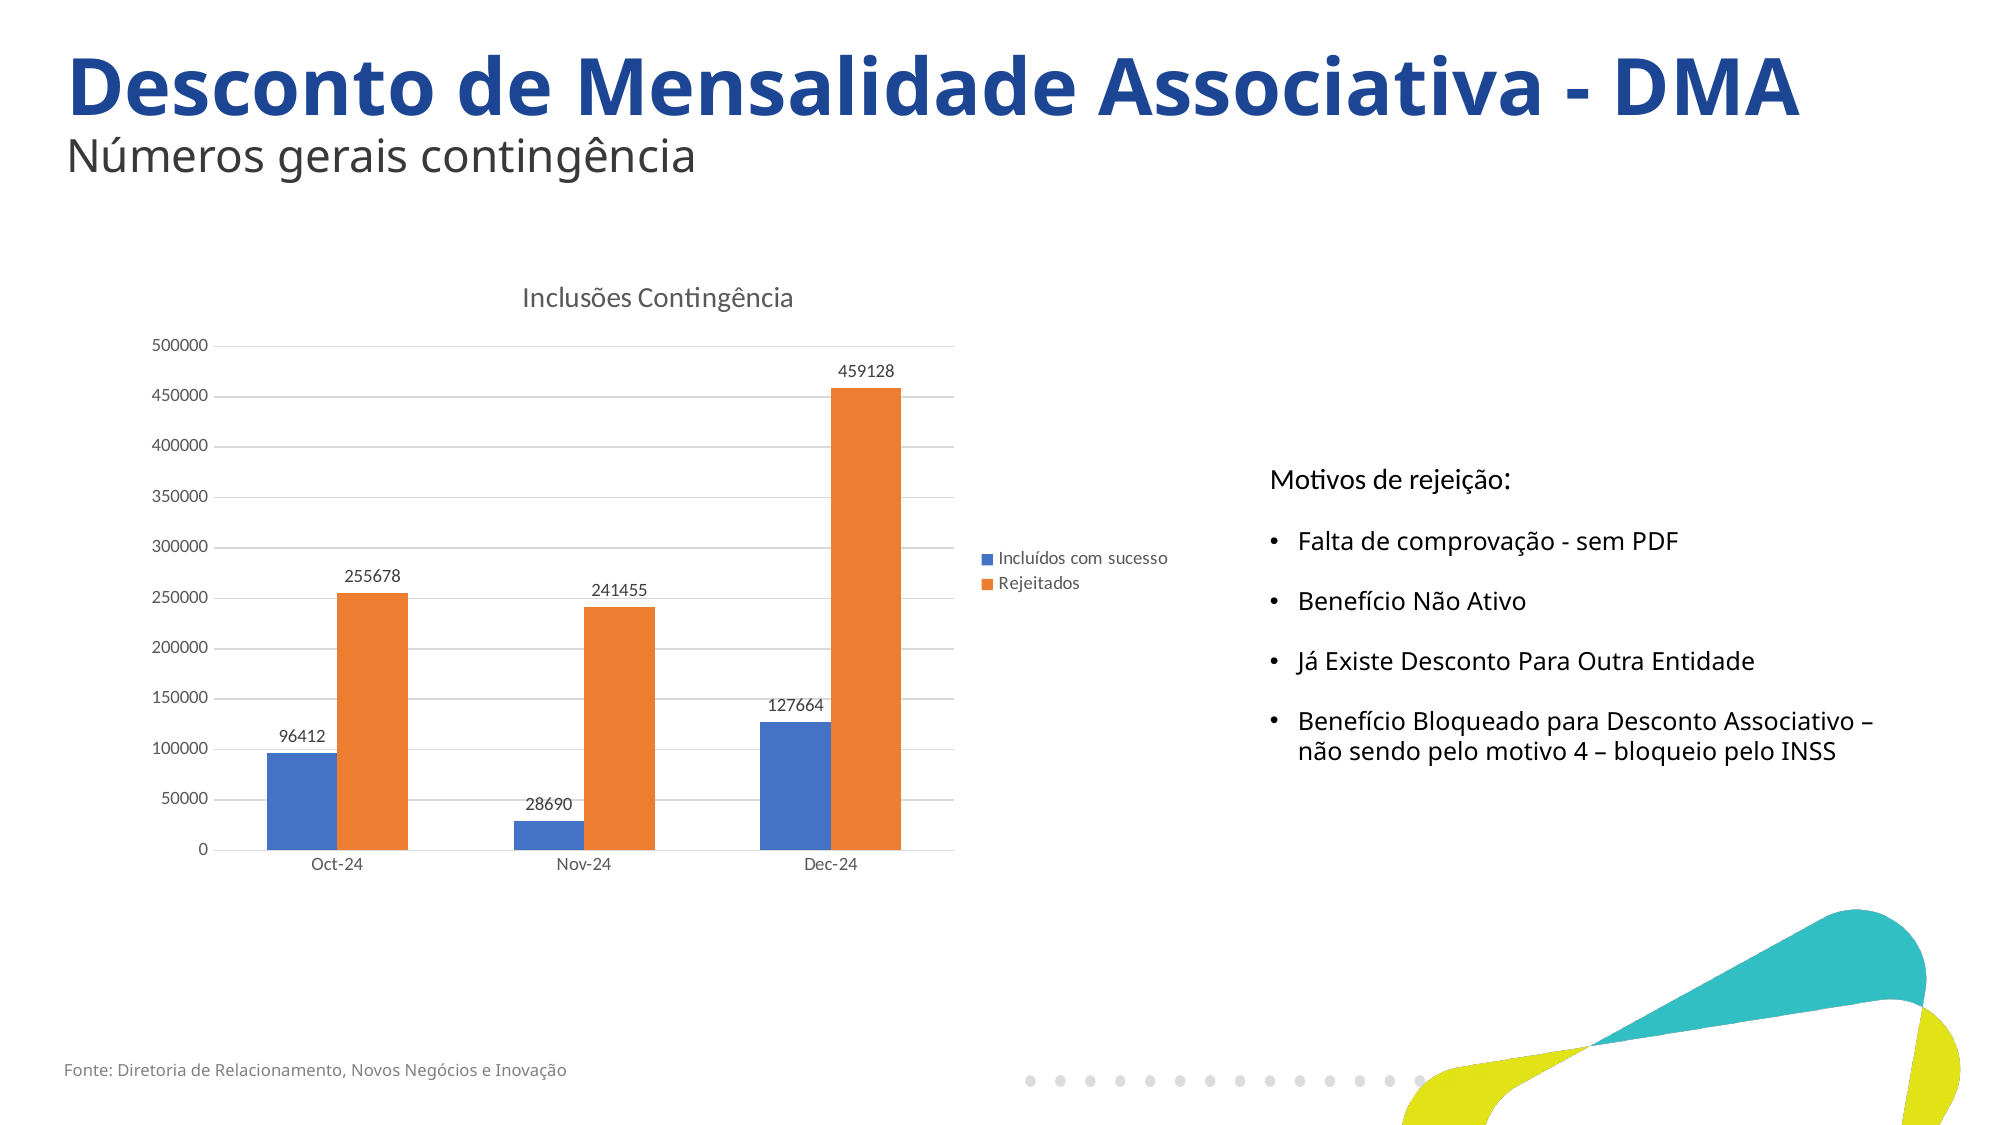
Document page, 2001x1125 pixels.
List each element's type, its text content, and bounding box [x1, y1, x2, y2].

text_box Motivos de rejeição: Falta de comprovação - sem PDF Benefício Não Ativo Já Existe Desconto Para Outra Entidade Benefício Bloqueado para Desconto Associativo – não sendo pelo motivo 4 – bloqueio pelo INSS [1255, 453, 1896, 773]
chart [130, 256, 1187, 888]
text_box Desconto de Mensalidade Associativa - DMA Números gerais contingência [51, 39, 1951, 190]
text_box Fonte: Diretoria de Relacionamento, Novos Negócios e Inovação [49, 1052, 659, 1088]
picture [1025, 773, 2000, 1125]
